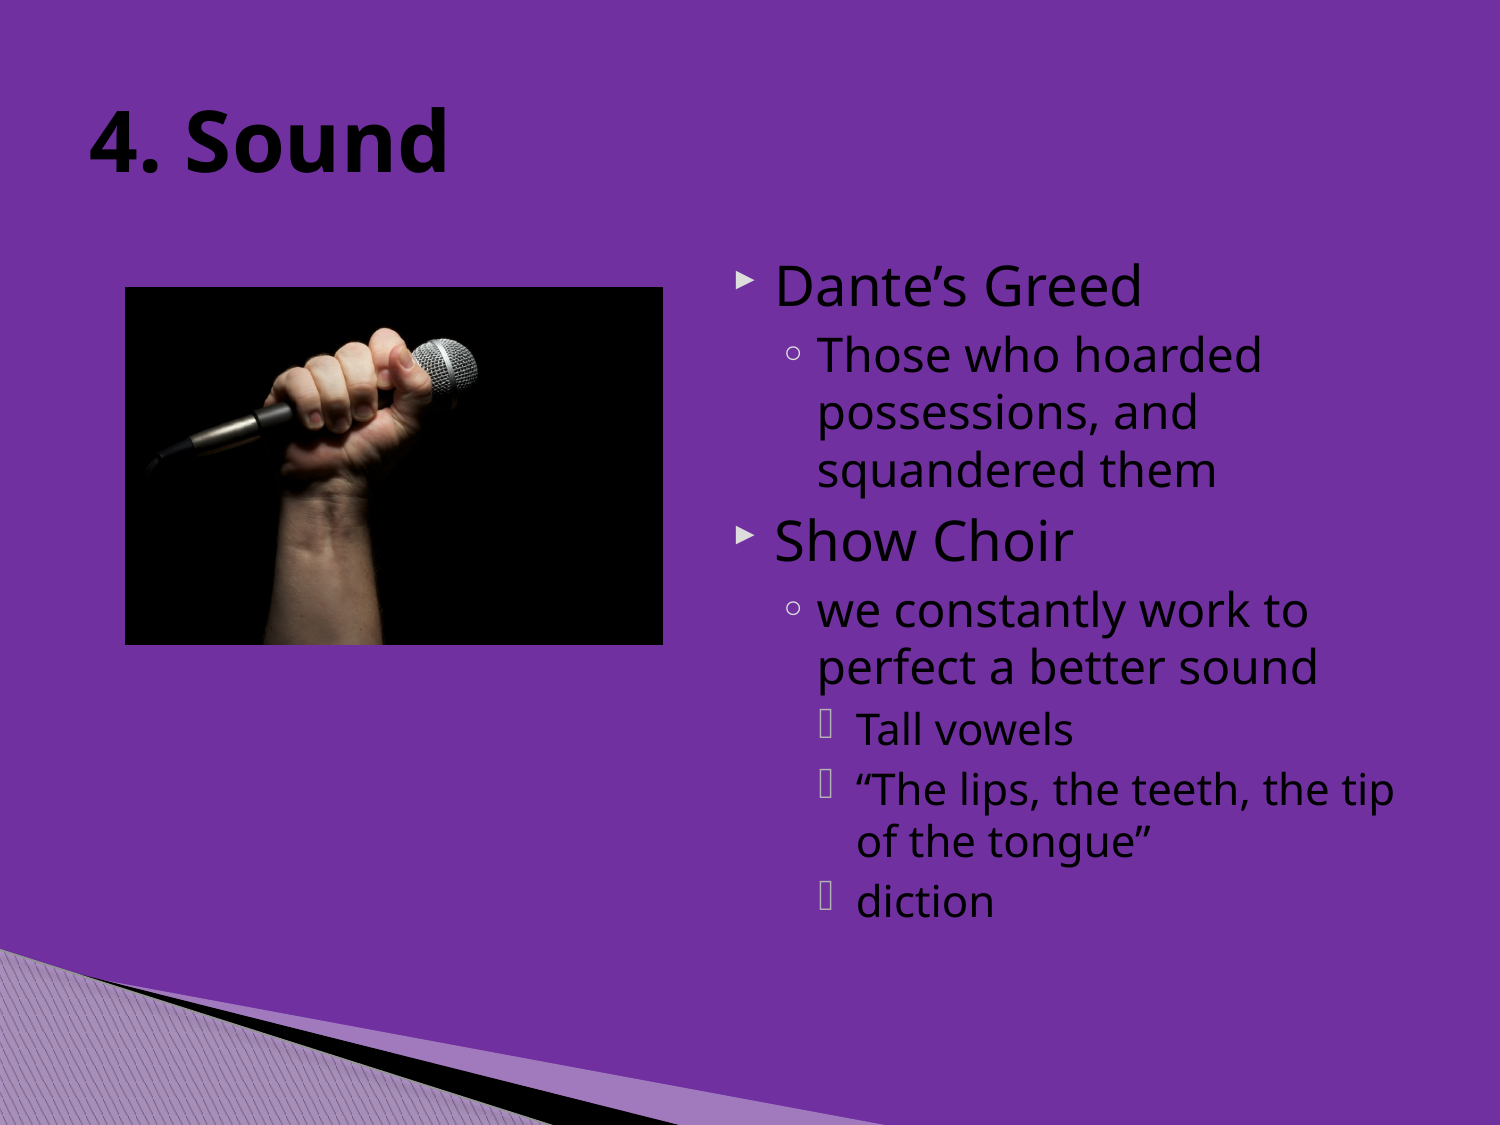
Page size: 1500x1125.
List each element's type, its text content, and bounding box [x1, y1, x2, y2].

picture [124, 287, 663, 645]
title 4. Sound [75, 45, 1425, 233]
list Dante’s Greed Those who hoarded possessions, and squandered them Show Choir we constantly work to perfect a better sound Tall vowels “The lips, the teeth, the tip of the tongue” diction [699, 243, 1425, 986]
